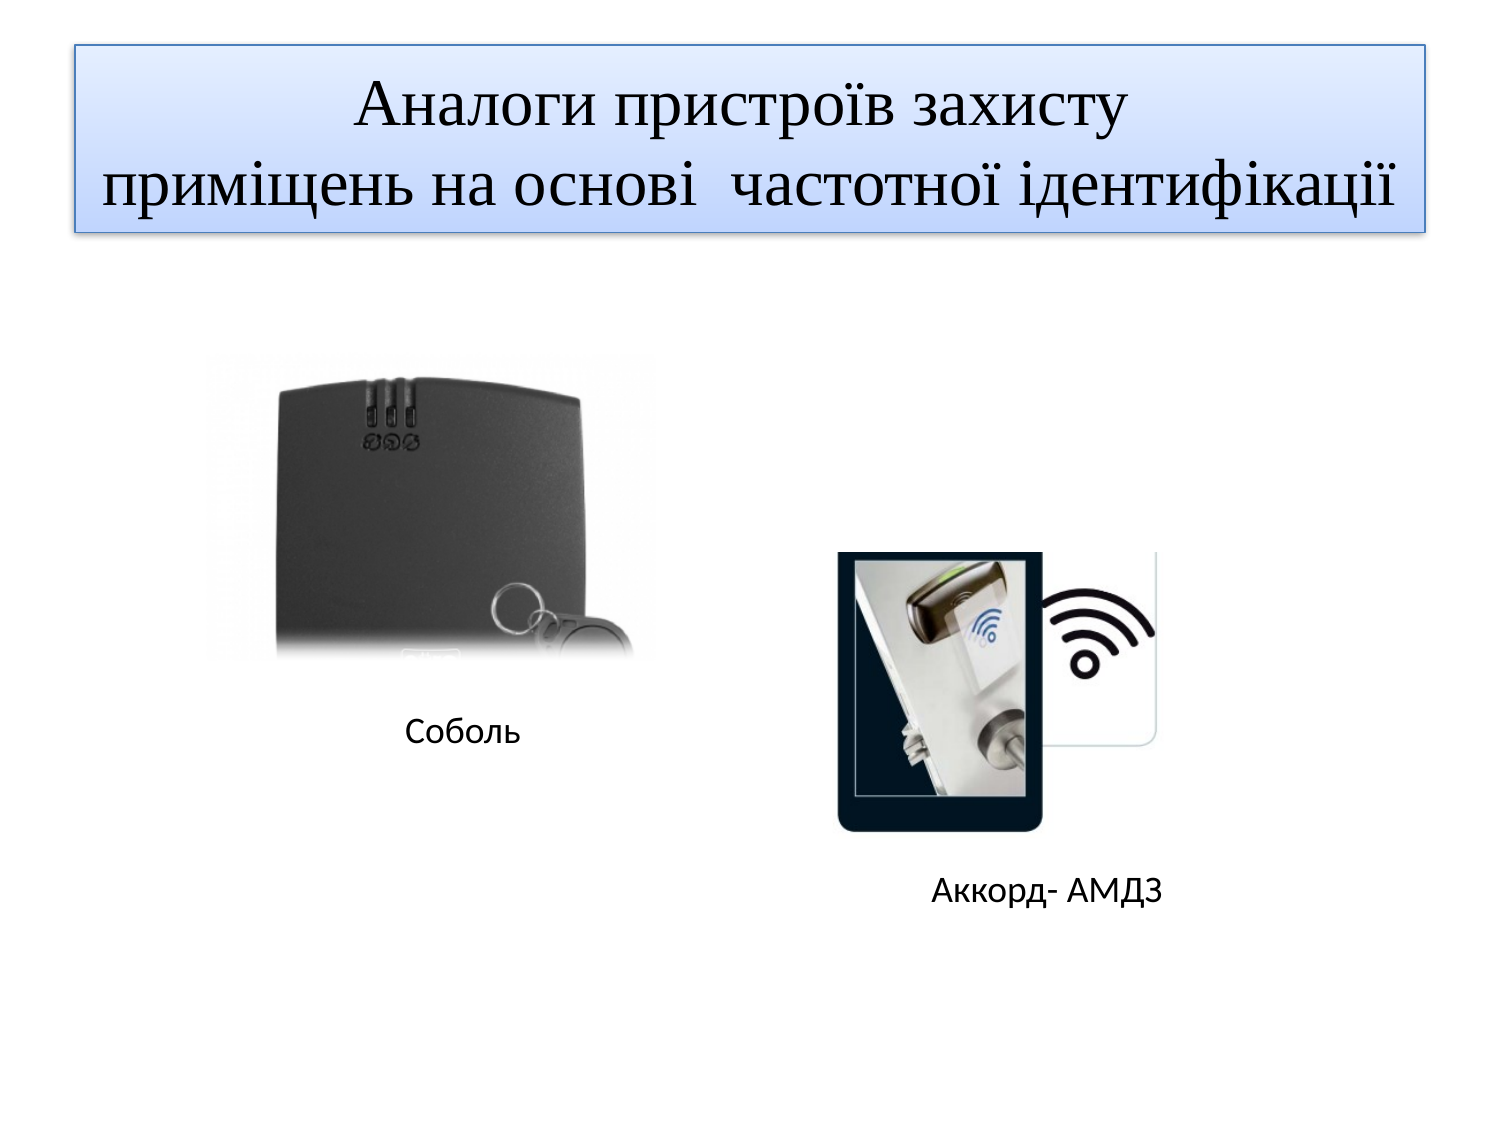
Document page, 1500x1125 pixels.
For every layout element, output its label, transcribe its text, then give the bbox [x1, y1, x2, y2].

picture [206, 341, 656, 661]
title Аналоги пристроїв захисту приміщень на основі частотної ідентифікації [74, 44, 1426, 233]
picture [832, 551, 1164, 840]
text_box Соболь [390, 698, 536, 759]
text_box Аккорд- АМДЗ [916, 857, 1187, 918]
